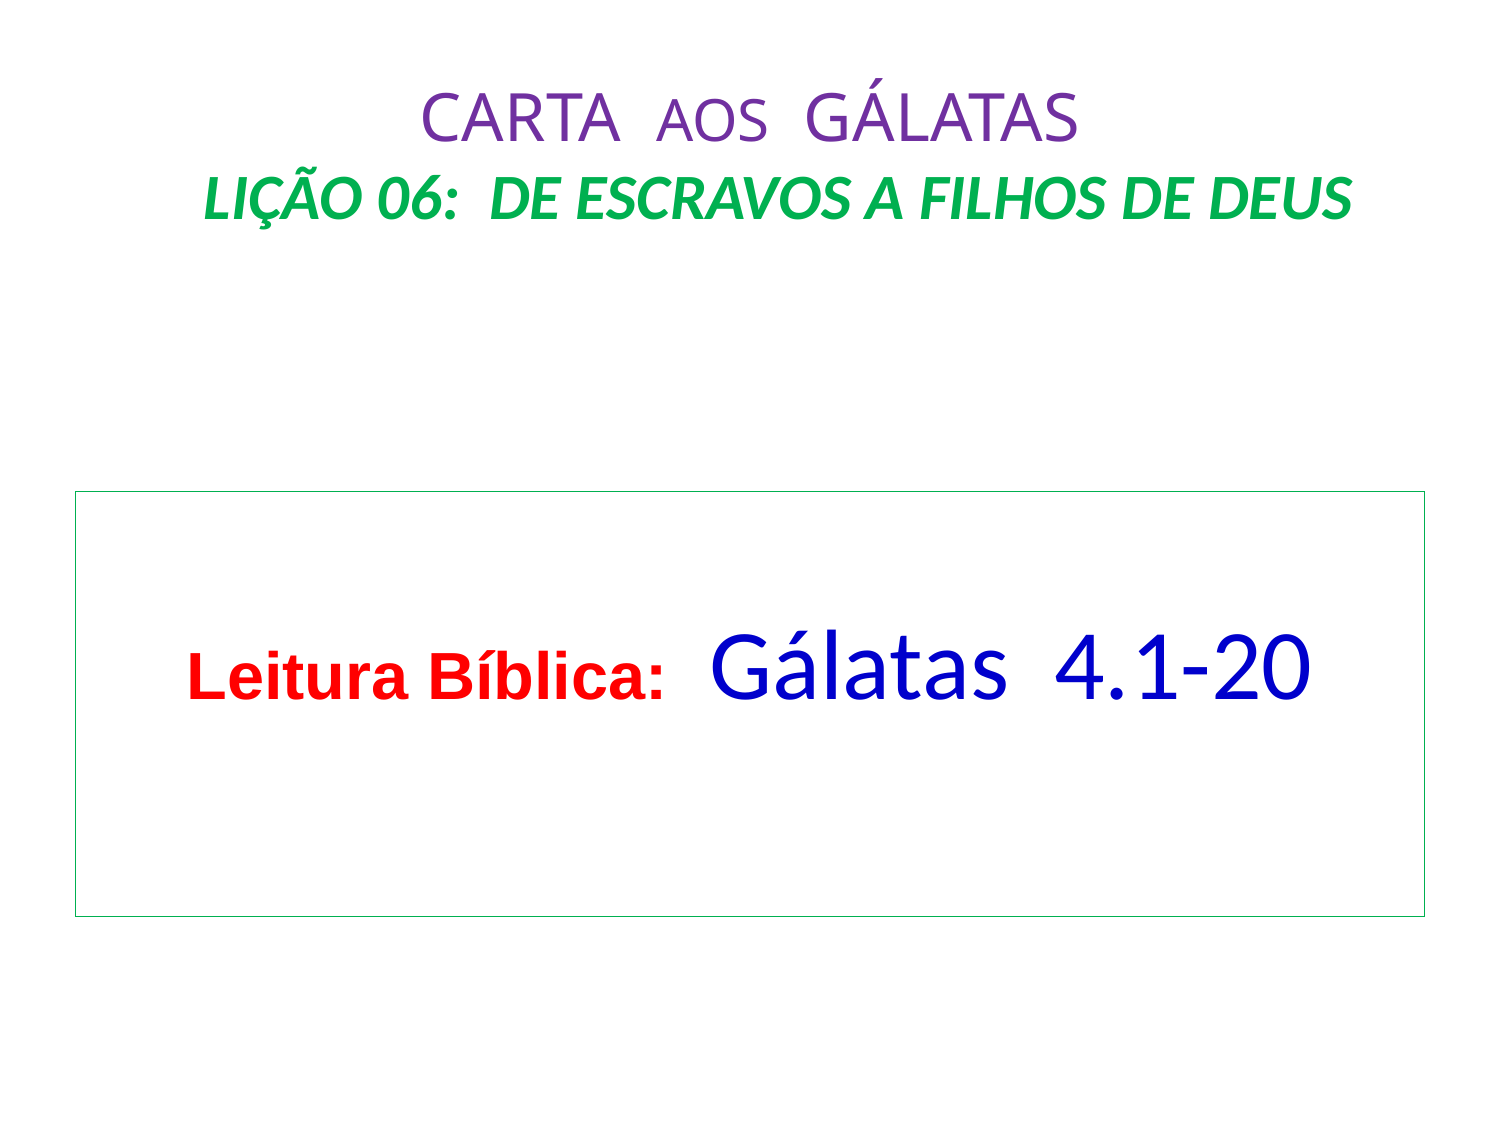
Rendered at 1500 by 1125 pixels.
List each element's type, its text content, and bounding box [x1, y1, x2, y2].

title CARTA AOS GÁLATAS LIÇÃO 06: DE ESCRAVOS A FILHOS DE DEUS [75, 45, 1425, 263]
list Leitura Bíblica: Gálatas 4.1-20 [75, 491, 1425, 917]
